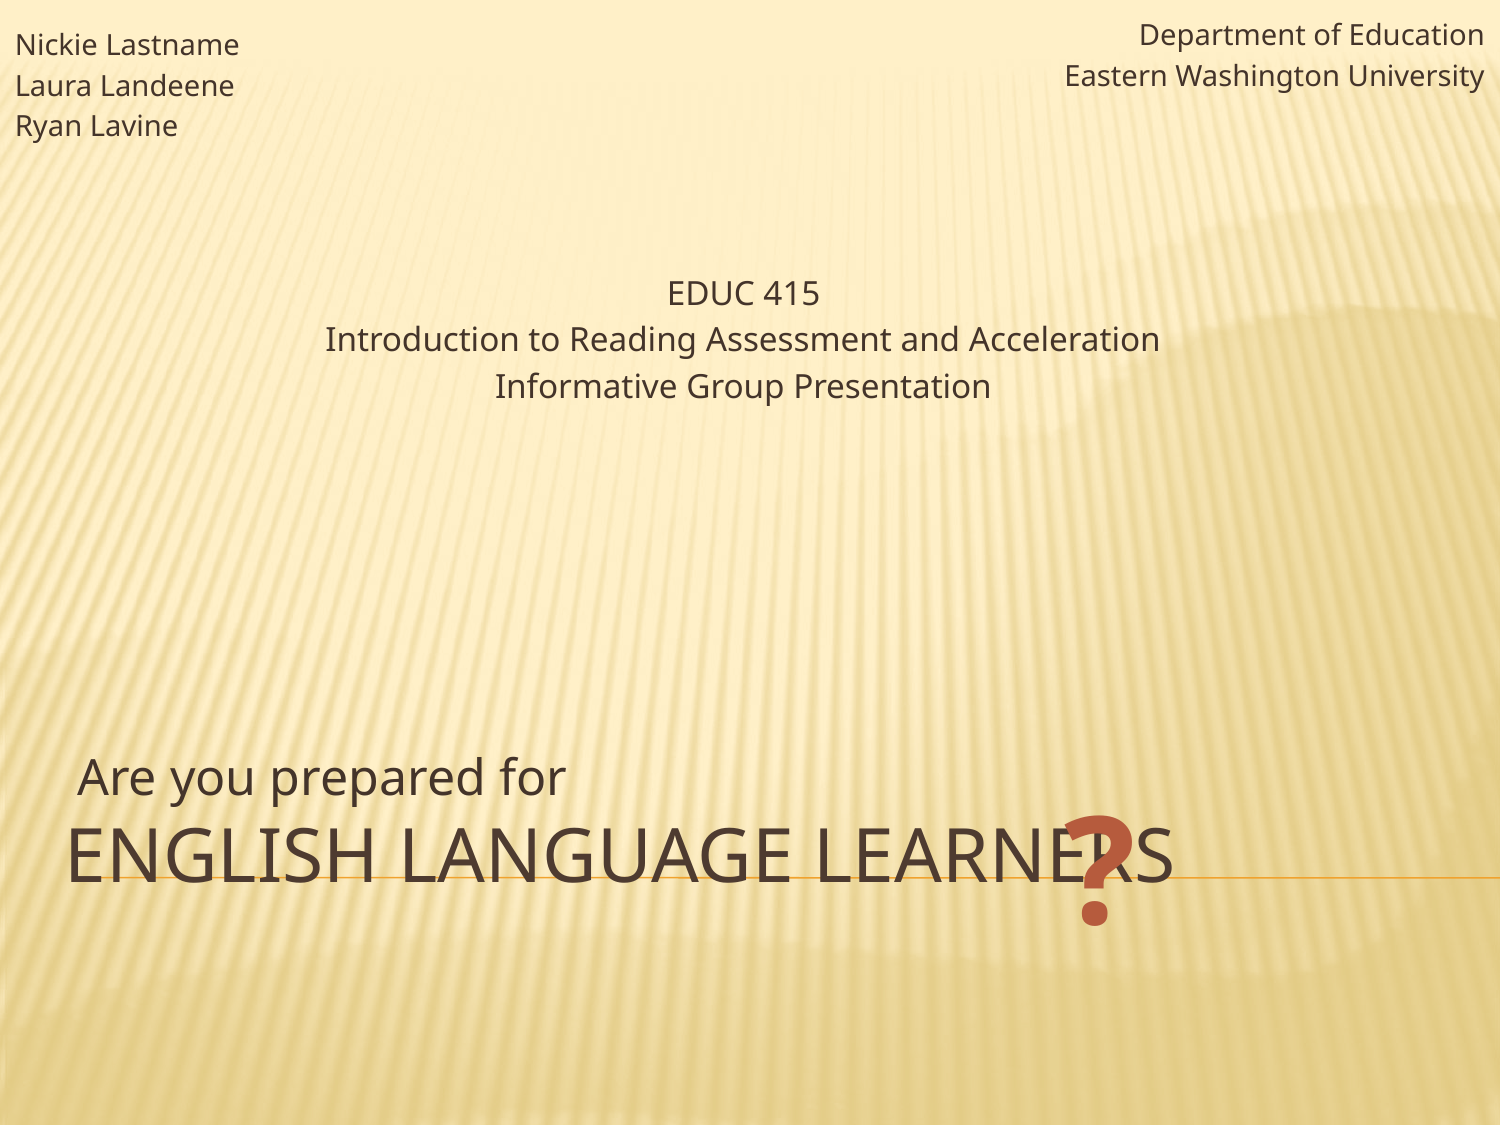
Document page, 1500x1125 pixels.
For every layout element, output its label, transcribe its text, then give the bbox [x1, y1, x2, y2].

text_box EDUC 415 Introduction to Reading Assessment and Acceleration Informative Group Presentation [50, 262, 1438, 413]
text_box Are you prepared for [62, 662, 1450, 813]
text_box Department of Education Eastern Washington University [1037, 0, 1500, 100]
subtitle ? [1050, 837, 1200, 963]
title English Language Learners [50, 800, 1438, 1001]
text_box Nickie Lastname Laura Landeene Ryan Lavine [0, 0, 438, 150]
